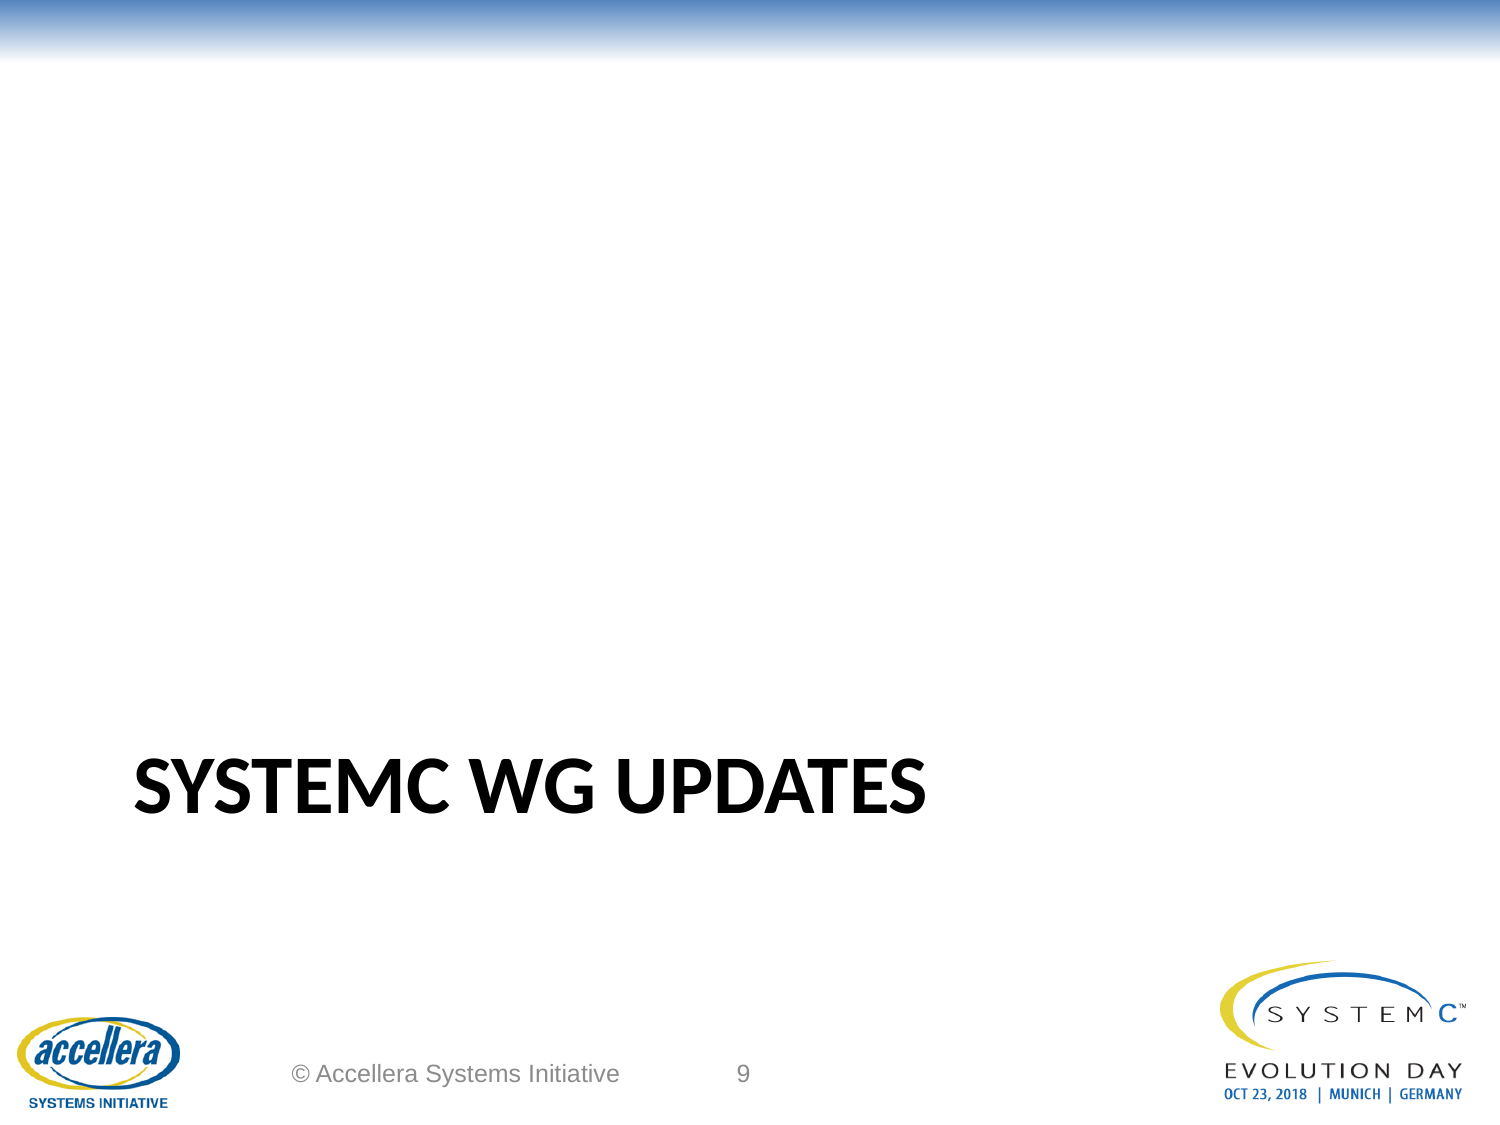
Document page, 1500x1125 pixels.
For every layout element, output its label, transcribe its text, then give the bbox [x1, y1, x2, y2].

picture [1211, 957, 1474, 1111]
footer © Accellera Systems Initiative [275, 1042, 600, 1103]
picture [17, 1017, 180, 1108]
slide_number 9 [600, 1042, 888, 1103]
title SystemC WG Updates [118, 722, 1394, 947]
